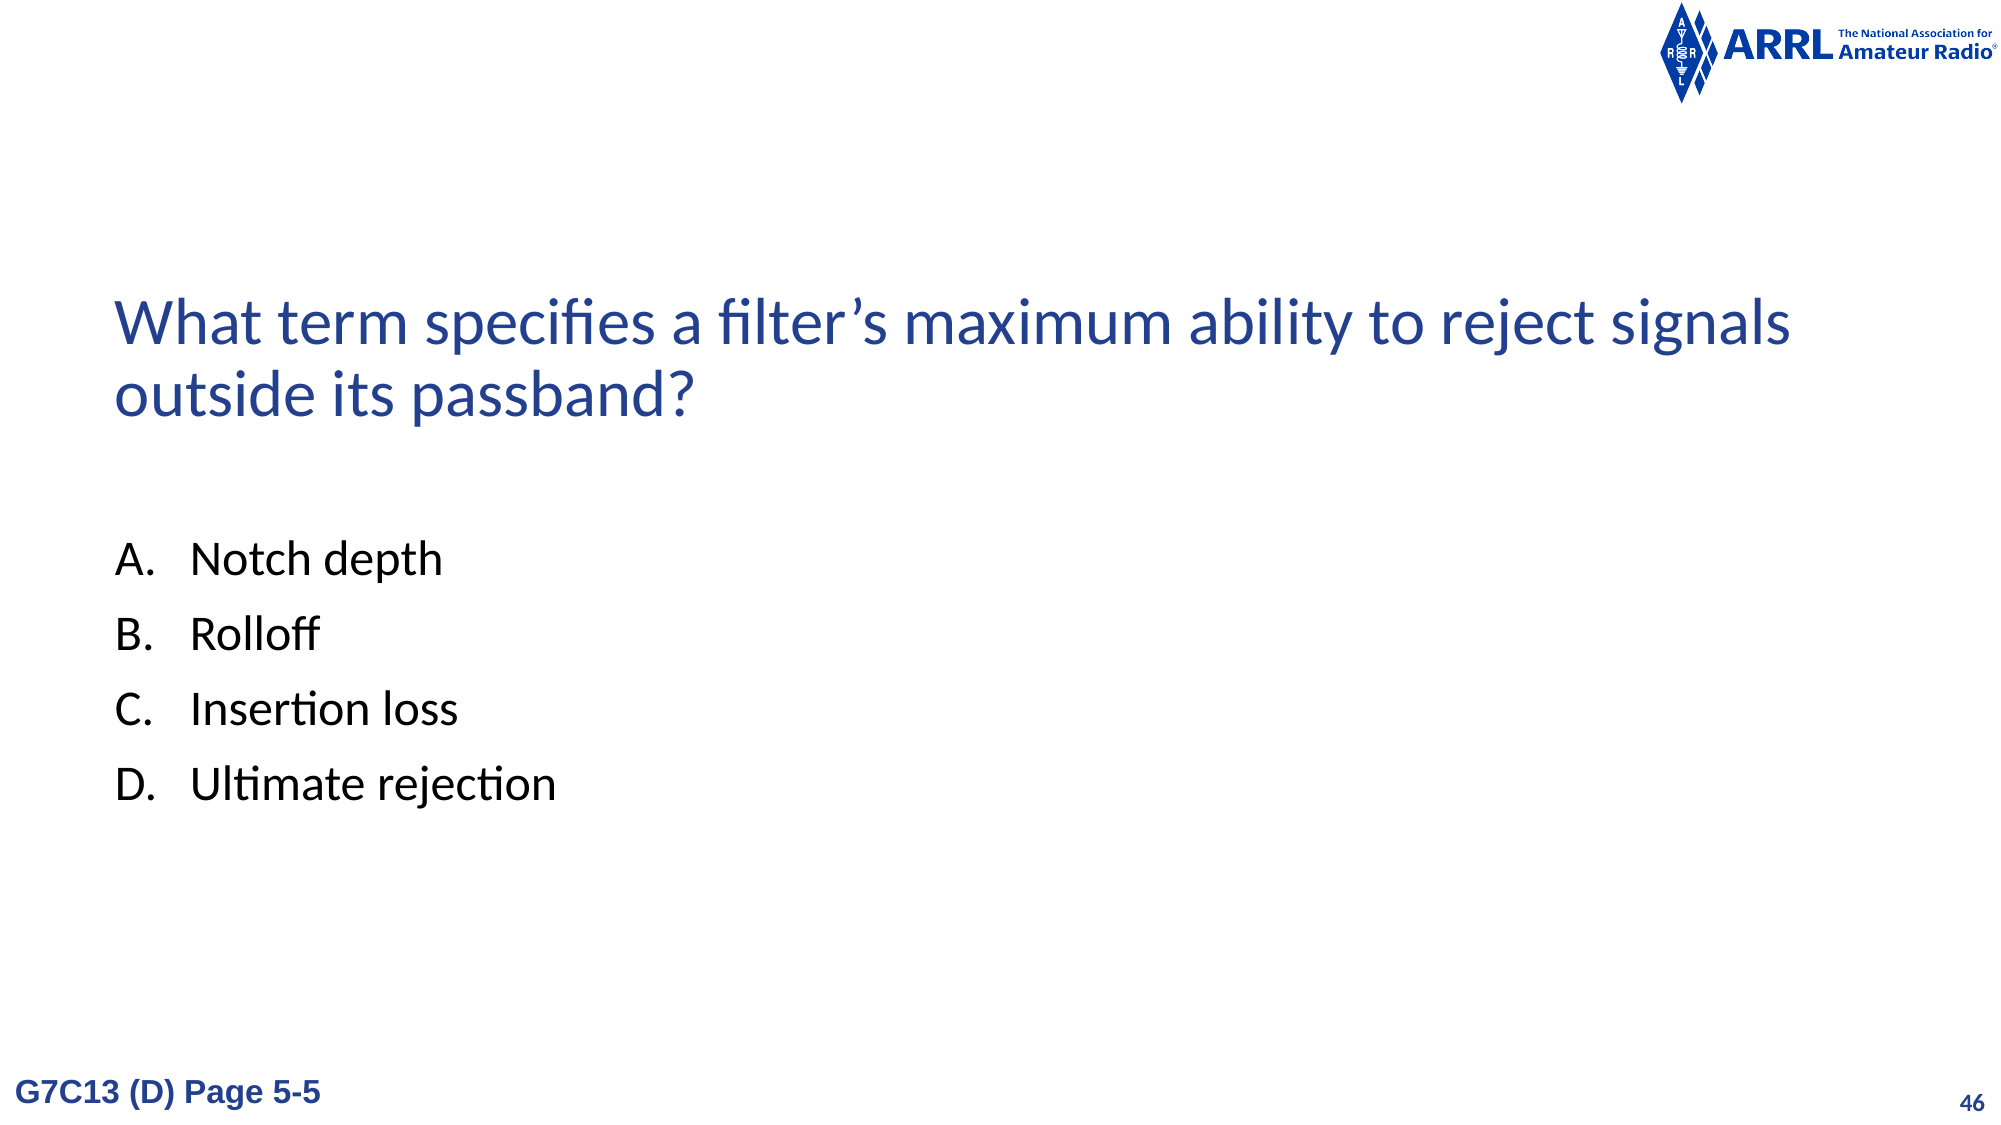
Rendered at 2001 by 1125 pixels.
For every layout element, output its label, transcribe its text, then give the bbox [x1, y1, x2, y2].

text_box G7C13 (D) Page 5-5 [0, 1062, 1313, 1118]
list Notch depth Rolloff Insertion loss Ultimate rejection [99, 525, 1900, 1005]
text_box 46 [1899, 1079, 2000, 1125]
picture [1658, 0, 1999, 106]
title What term specifies a filter’s maximum ability to reject signals outside its passband? [99, 249, 1900, 468]
